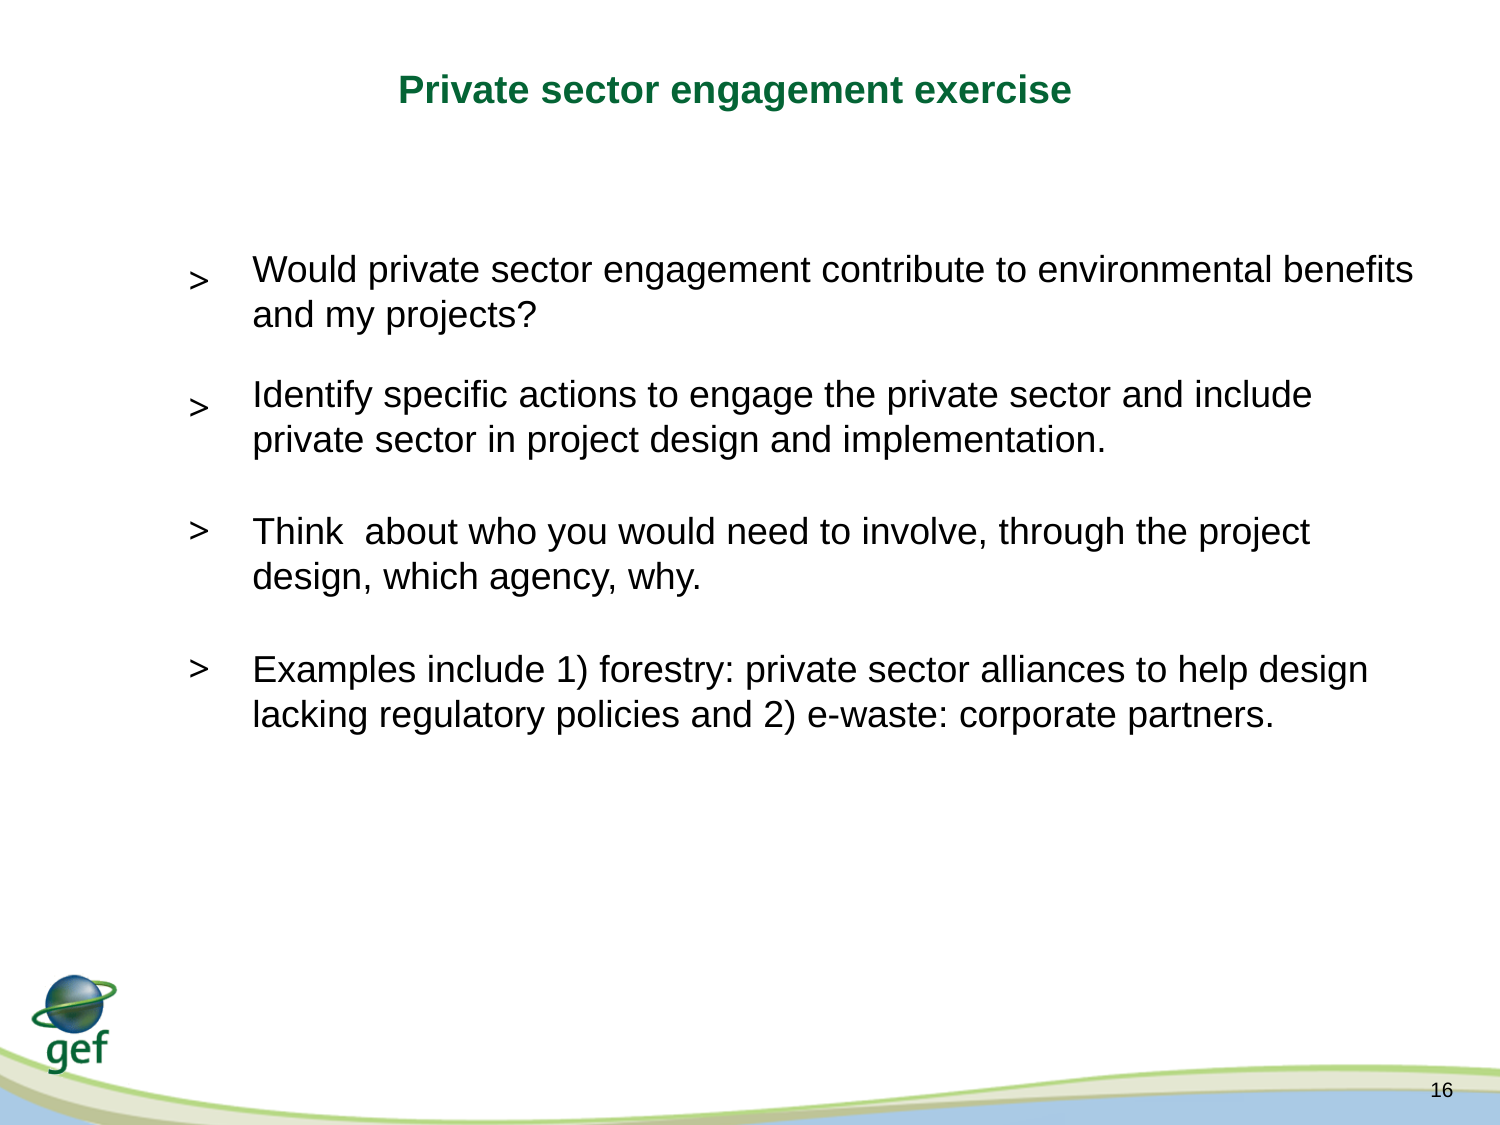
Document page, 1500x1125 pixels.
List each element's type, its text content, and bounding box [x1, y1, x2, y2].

text_box > [174, 499, 226, 560]
text_box Would private sector engagement contribute to environmental benefits and my projects? [237, 237, 1475, 343]
text_box > [174, 376, 226, 437]
picture [0, 922, 1500, 1125]
text_box Think about who you would need to involve, through the project design, which agency, why. [237, 499, 1375, 605]
text_box Identify specific actions to engage the private sector and include private sector in project design and implementation. [237, 362, 1388, 468]
text_box > [174, 249, 226, 310]
text_box Examples include 1) forestry: private sector alliances to help design lacking regulatory policies and 2) e-waste: corporate partners. [237, 637, 1450, 743]
title Private sector engagement exercise [19, 63, 1463, 113]
text_box > [174, 637, 226, 698]
